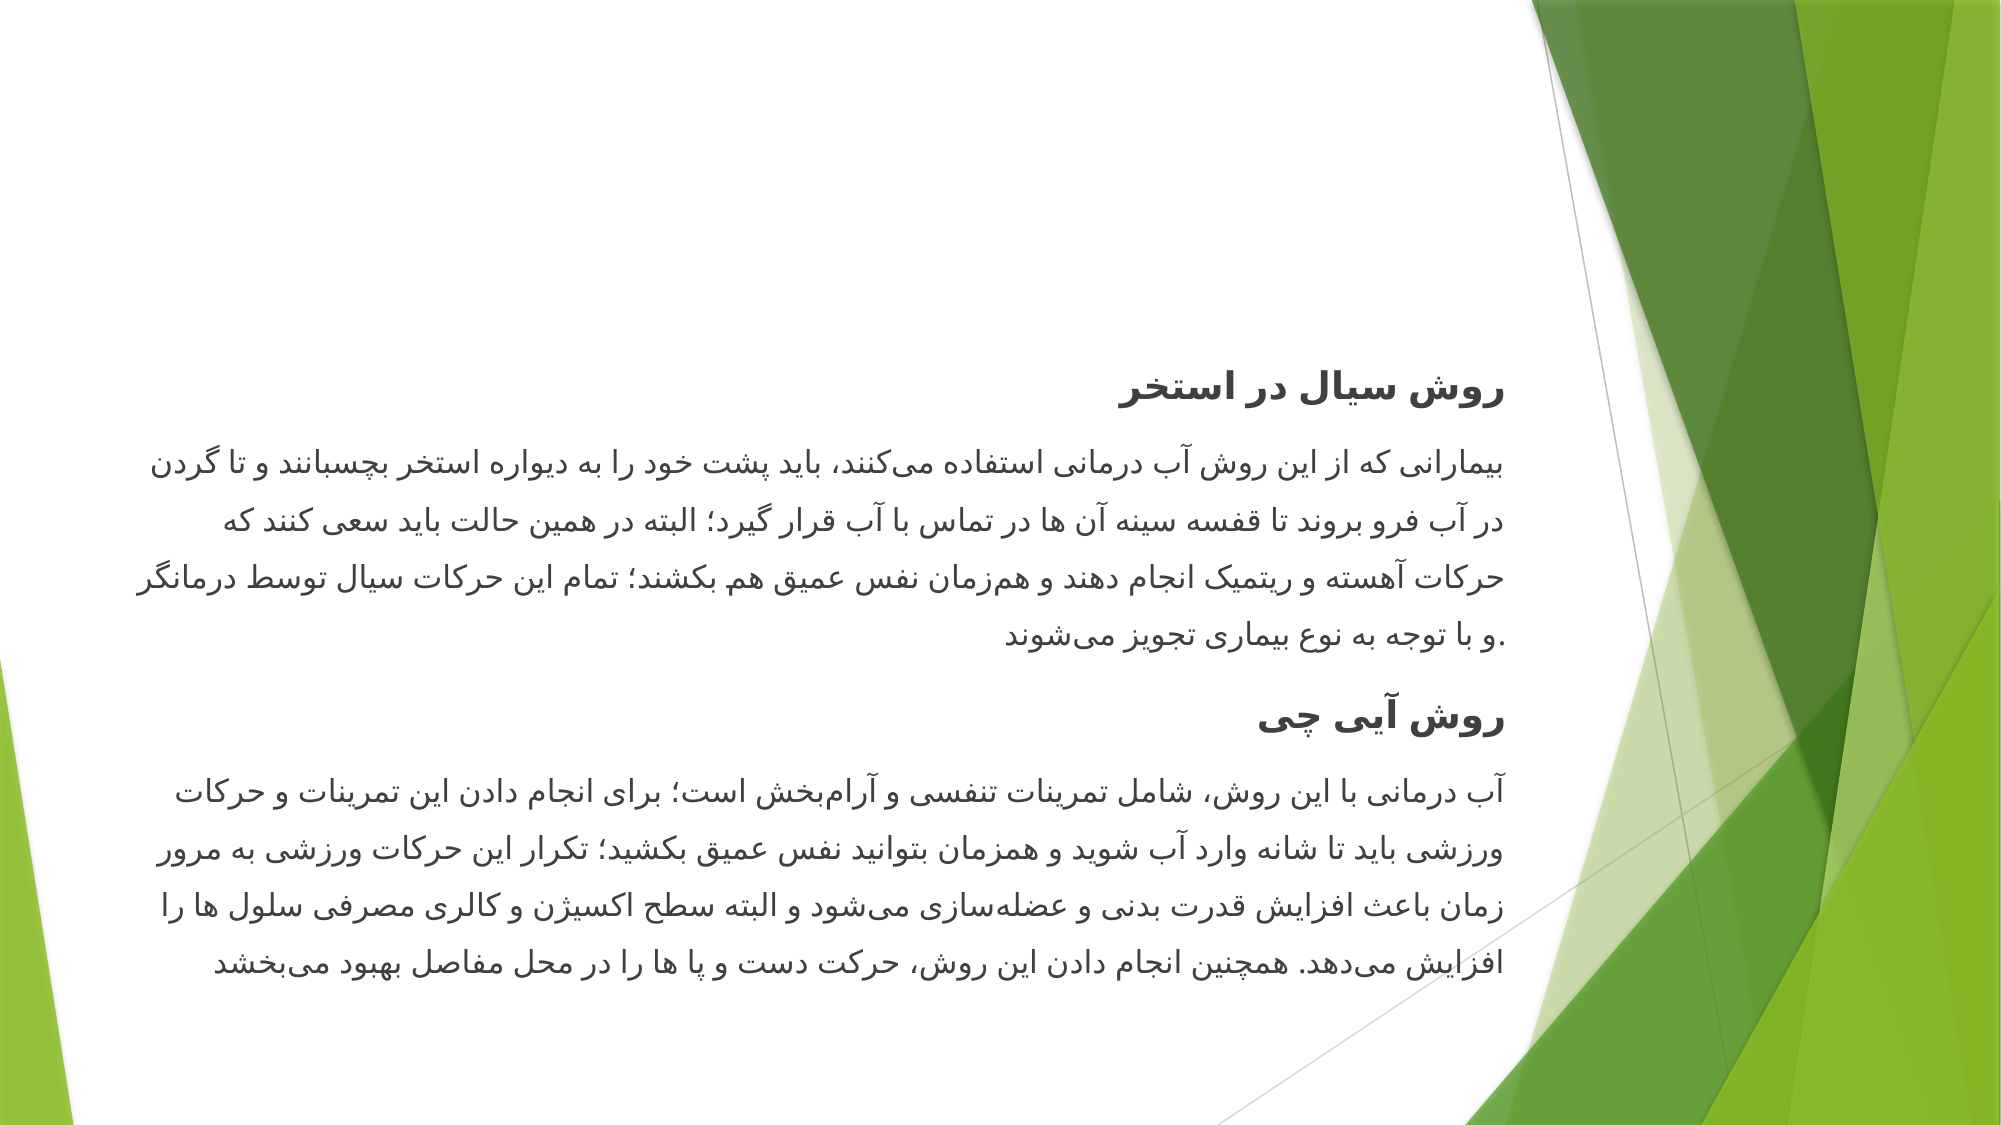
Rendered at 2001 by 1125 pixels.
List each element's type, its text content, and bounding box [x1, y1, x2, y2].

list روش سیال در استخر بیمارانی که از این روش آب درمانی استفاده می‌کنند، باید پشت‌ خود را به دیواره‌ استخر بچسبانند و تا گردن در آب فرو بروند تا قفسه‌ سینه‌ آن‌ ها در تماس با آب قرار گیرد؛ البته در همین حالت باید سعی کنند که حرکات آهسته و ریتمیک انجام دهند و هم‌زمان نفس عمیق هم بکشند؛ تمام این حرکات سیال توسط درمانگر و با توجه به نوع بیماری تجویز می‌شوند. روش آیی چی آب درمانی با این روش، شامل تمرینات تنفسی و آرام‌بخش است؛ برای انجام دادن این تمرینات و حرکات ورزشی باید تا شانه وارد آب شوید و همزمان بتوانید نفس عمیق بکشید؛ تکرار این حرکات ورزشی به مرور زمان باعث افزایش قدرت بدنی و عضله‌سازی می‌شود و البته سطح اکسیژن و کالری مصرفی سلول‌ ها را افزایش می‌دهد. همچنین انجام دادن این روش، حرکت دست و پا‌ ها را در محل مفاصل بهبود می‌بخشد [111, 354, 1522, 992]
